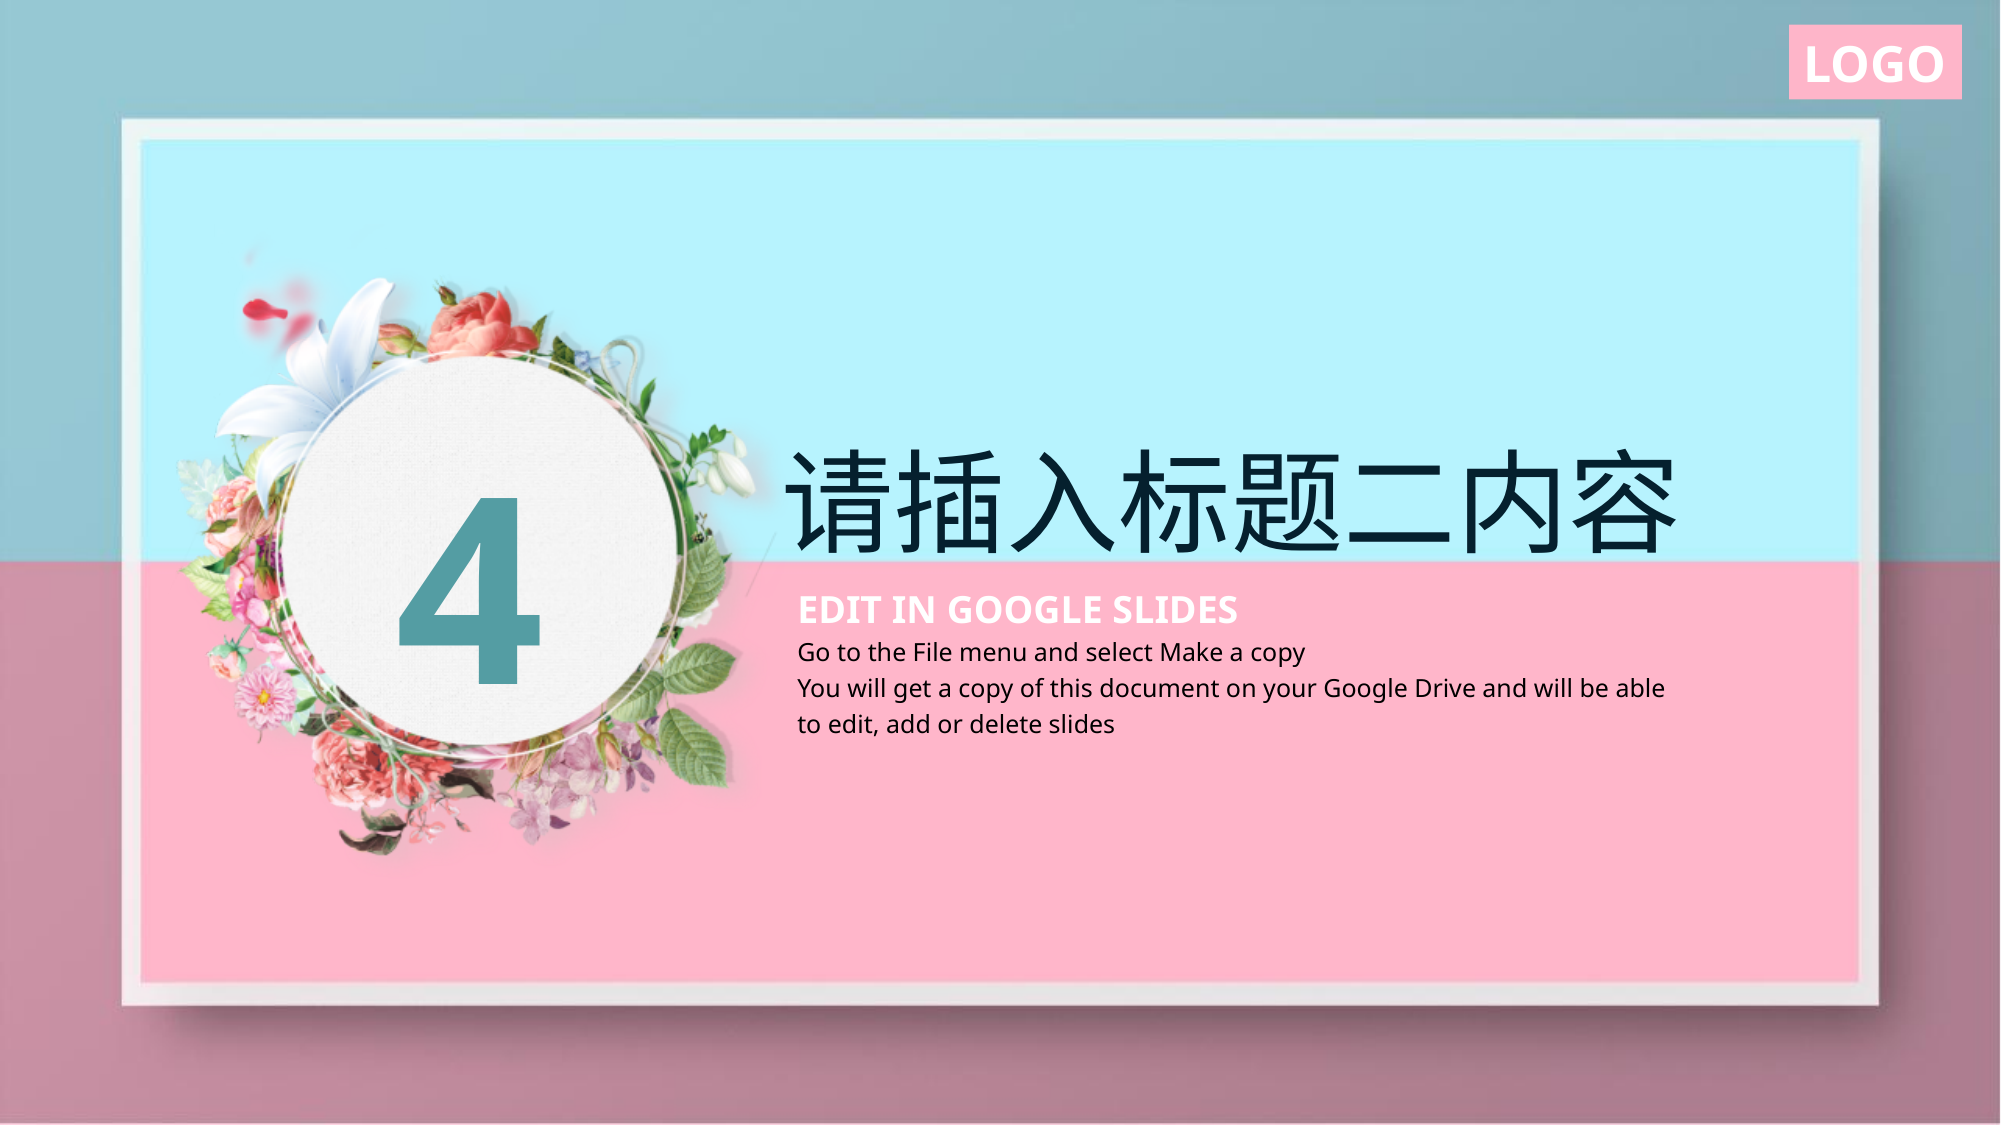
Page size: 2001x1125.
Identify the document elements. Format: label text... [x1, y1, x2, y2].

text_box EDIT IN GOOGLE SLIDES Go to the File menu and select Make a copy You will get a copy of this document on your Google Drive and will be able to edit, add or delete slides [809, 561, 1699, 885]
text_box 请插入标题二内容 [809, 394, 2000, 583]
text_box LOGO [1789, 24, 1962, 100]
picture [0, 0, 2001, 1125]
